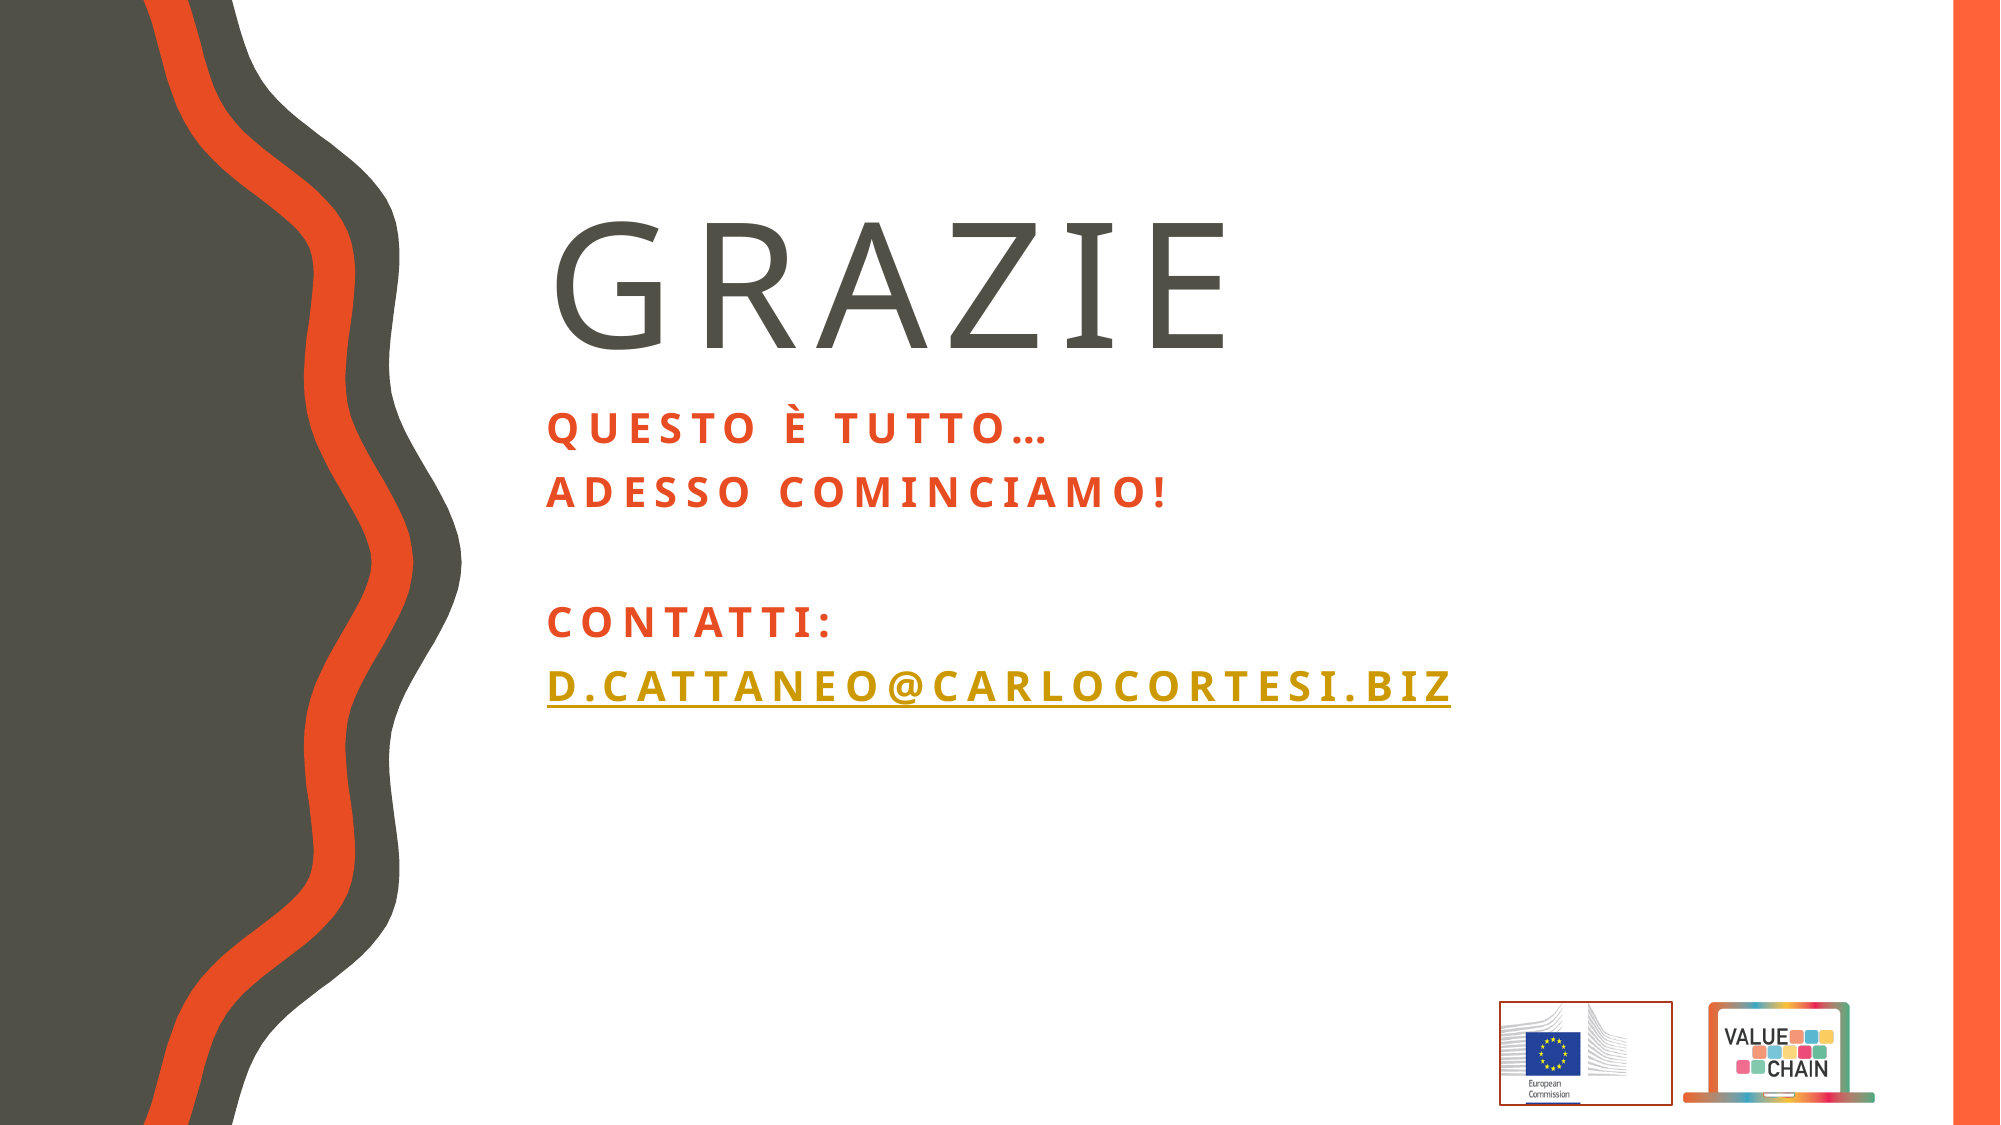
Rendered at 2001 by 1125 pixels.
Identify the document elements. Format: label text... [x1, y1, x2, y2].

title GRAZIE [531, 176, 1875, 395]
list Questo è tutto… adesso cominciamo! Contatti: d.cattaneo@carlocortesi.biz [531, 394, 1684, 1003]
picture [1683, 1002, 1875, 1103]
picture [1501, 1003, 1671, 1104]
